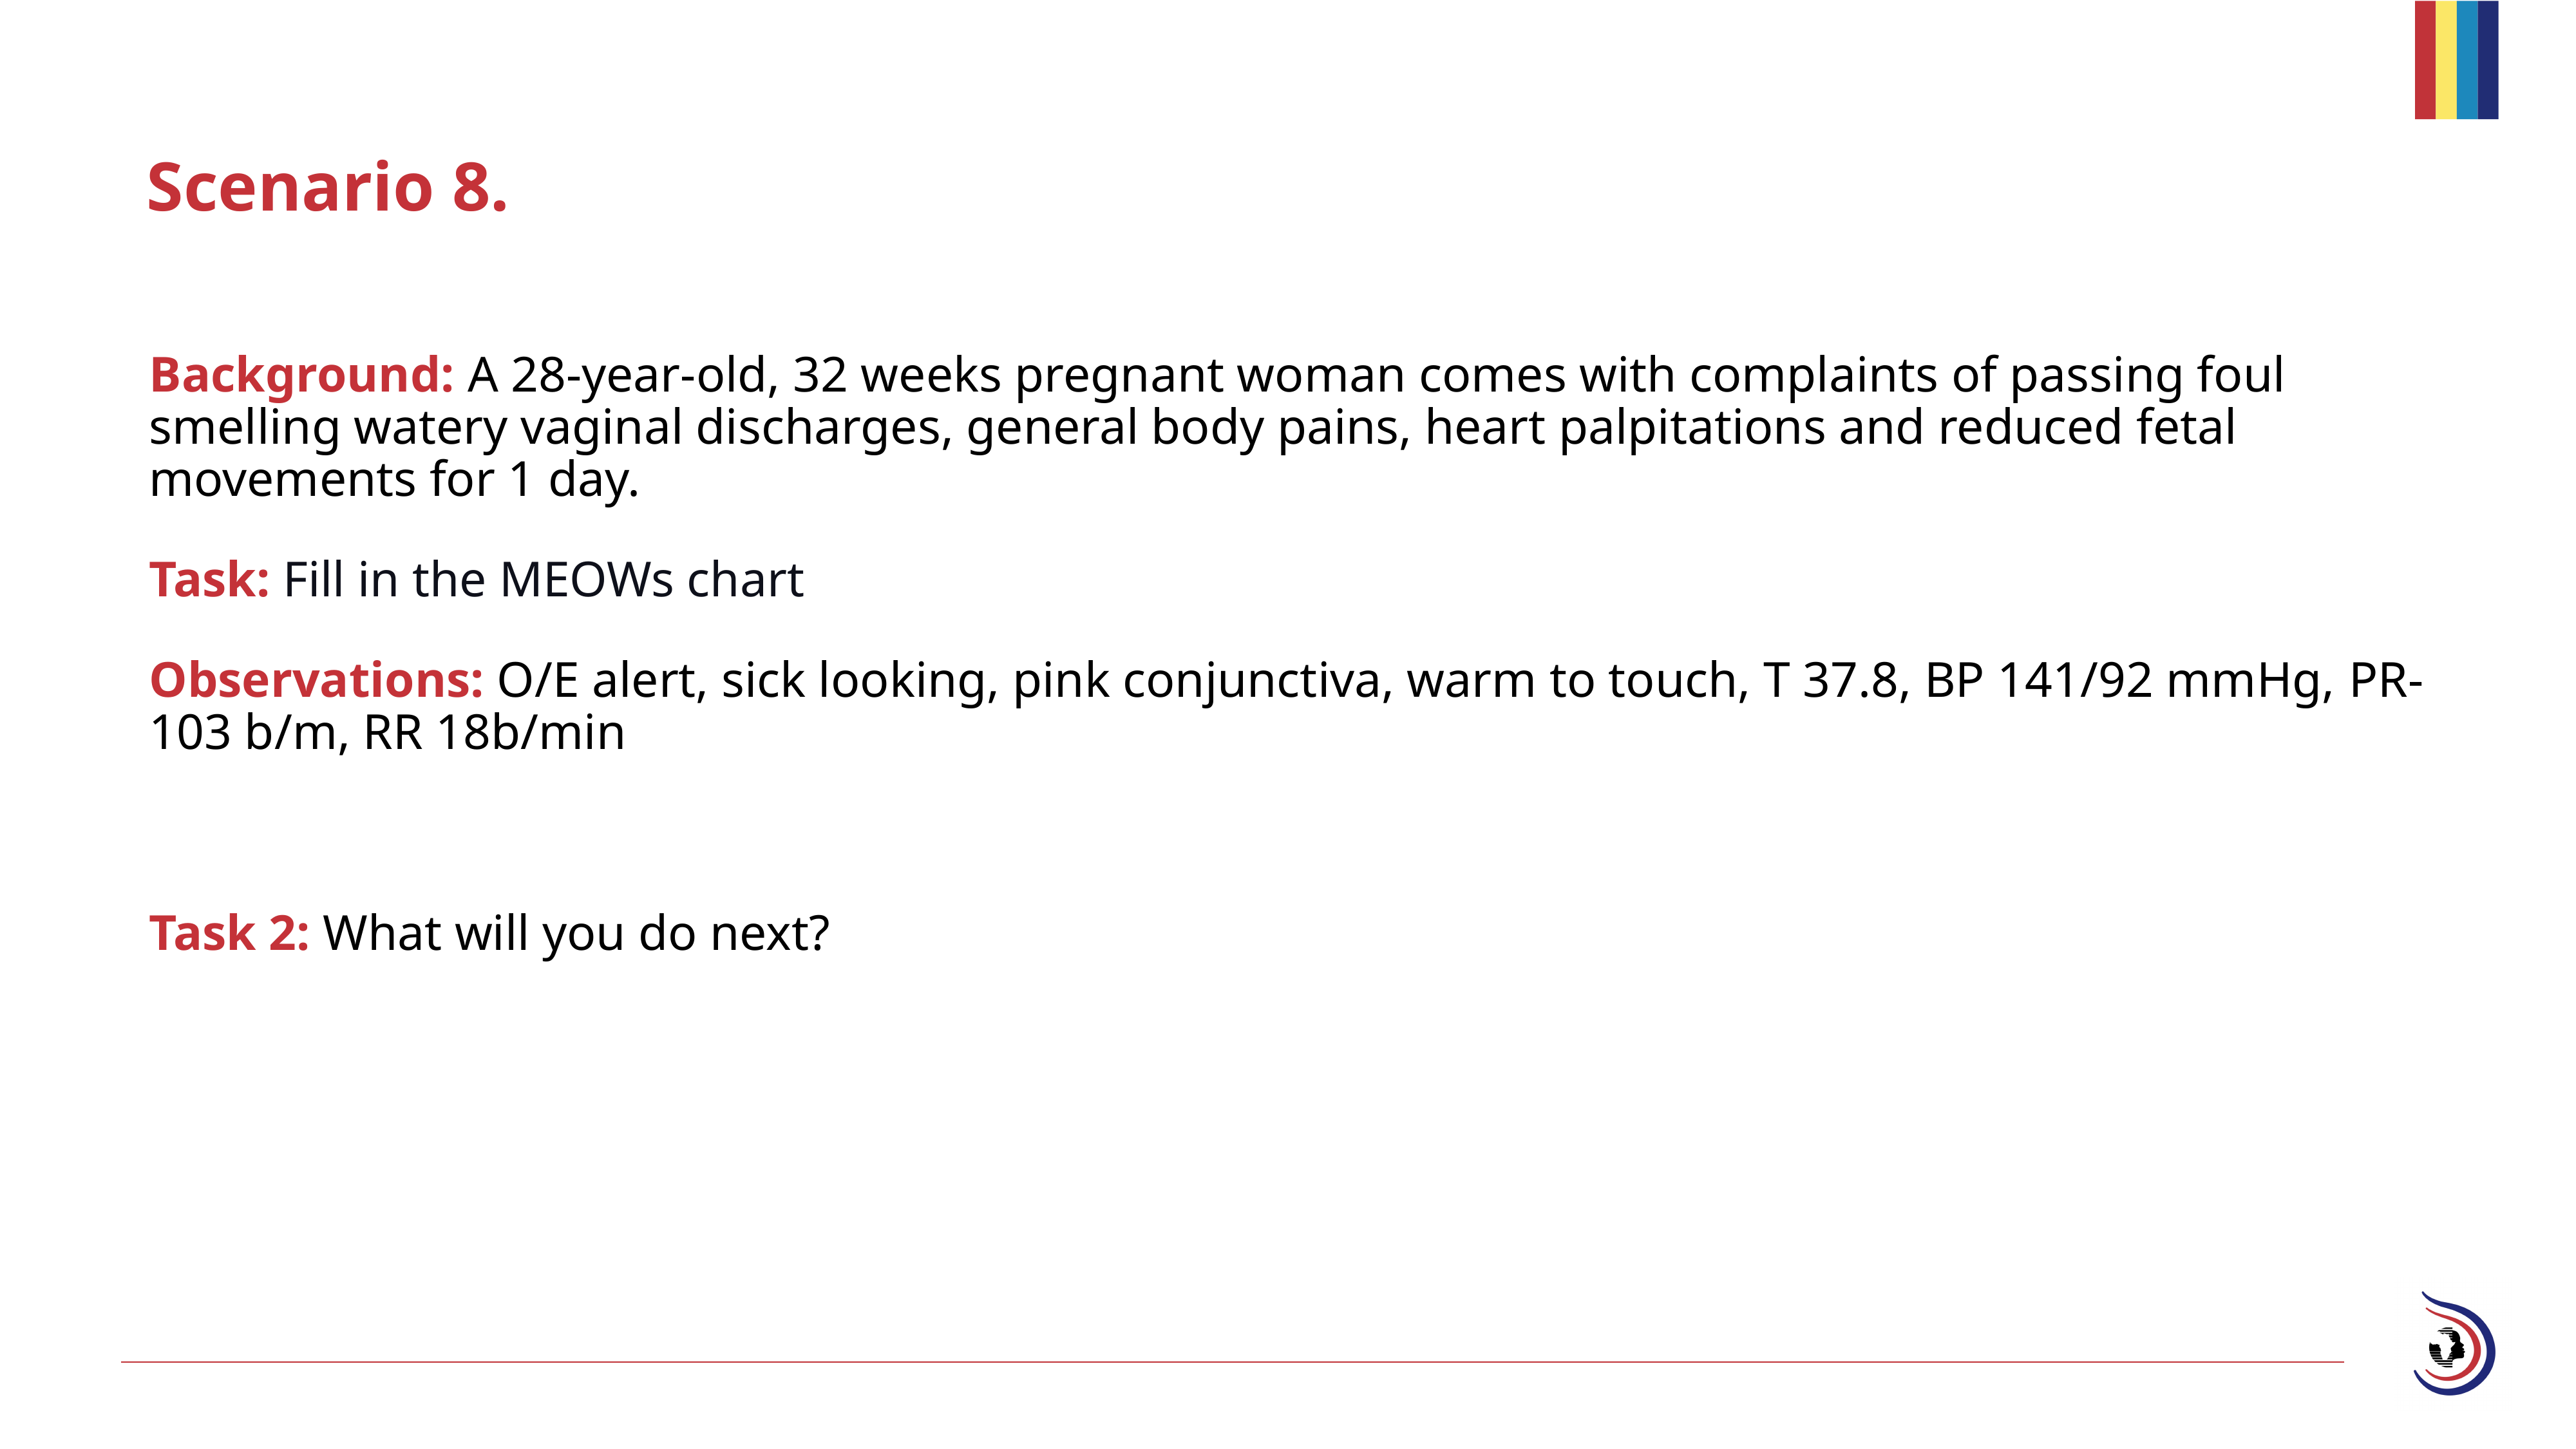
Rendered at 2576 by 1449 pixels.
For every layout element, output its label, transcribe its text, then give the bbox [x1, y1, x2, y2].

title Scenario 8. [120, 118, 2459, 287]
list Background: A 28-year-old, 32 weeks pregnant woman comes with complaints of passing foul smelling watery vaginal discharges, general body pains, heart palpitations and reduced fetal movements for 1 day. Task: Fill in the MEOWs chart Observations: O/E alert, sick looking, pink conjunctiva, warm to touch, T 37.8, BP 141/92 mmHg, PR-103 b/m, RR 18b/min Task 2: What will you do next? [123, 325, 2462, 1324]
picture [2394, 1277, 2512, 1411]
